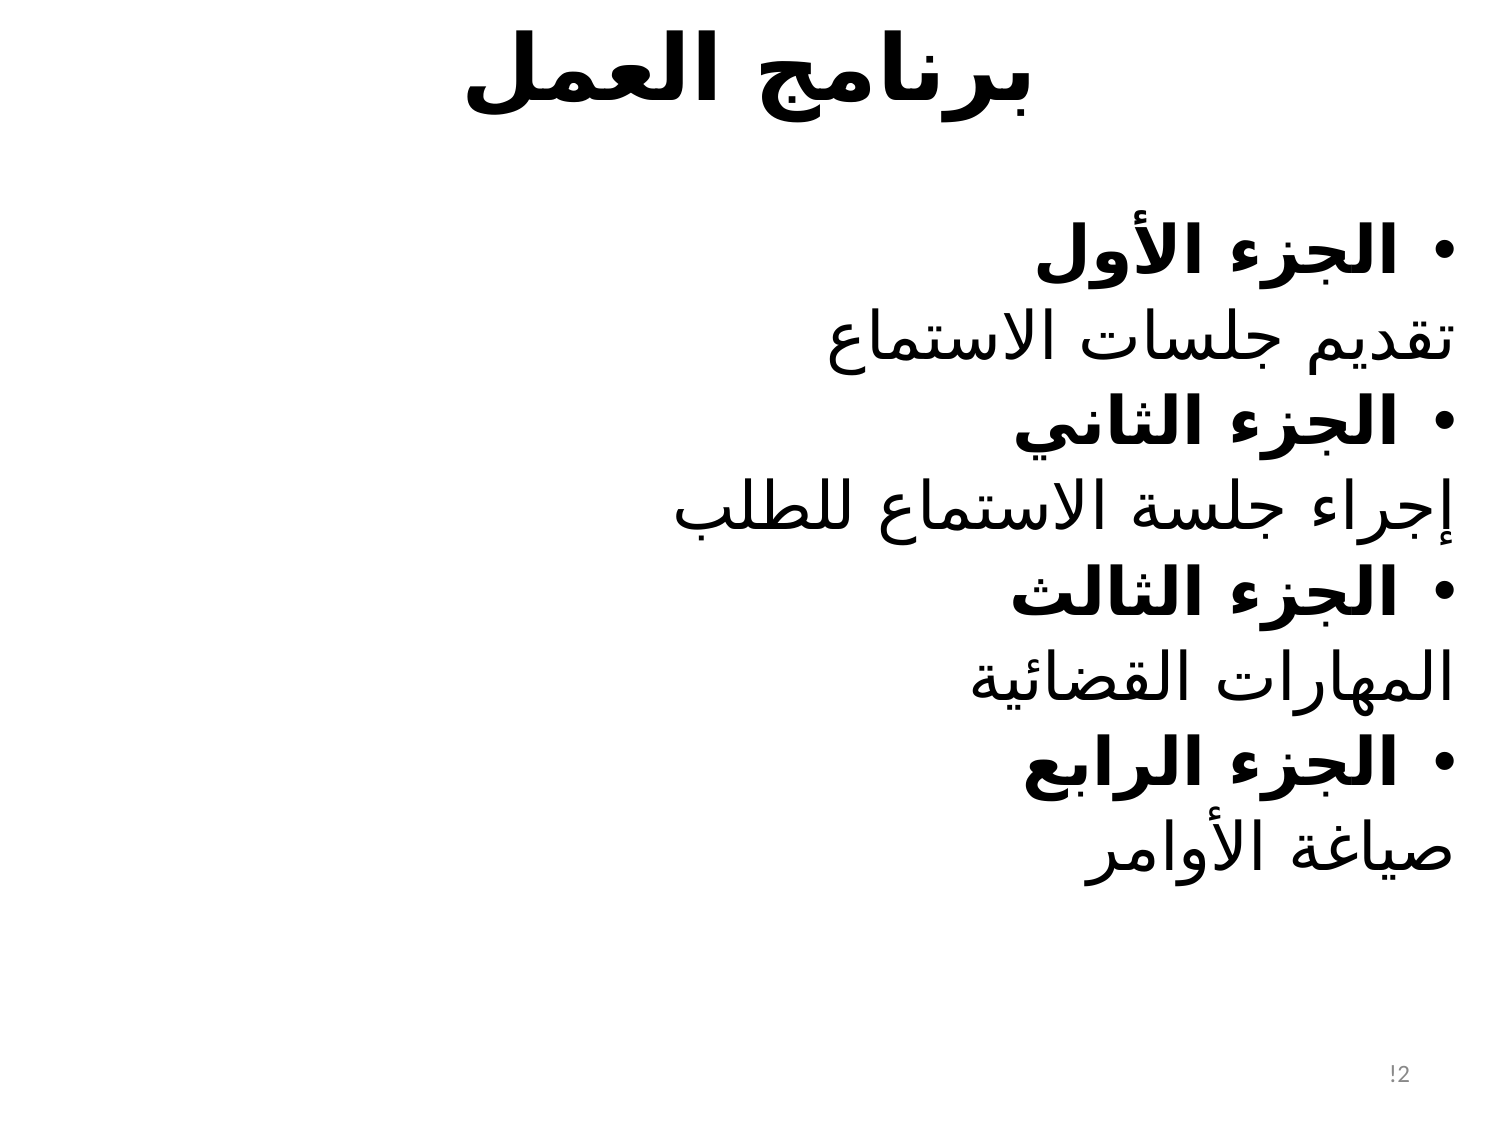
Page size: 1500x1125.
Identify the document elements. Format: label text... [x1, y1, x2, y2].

slide_number !2 [1074, 1042, 1425, 1103]
list الجزء الأول تقديم جلسات الاستماع الجزء الثاني إجراء جلسة الاستماع للطلب الجزء الثالث المهارات القضائية الجزء الرابع صياغة الأوامر [75, 208, 1472, 1013]
title برنامج العمل [75, 0, 1425, 128]
